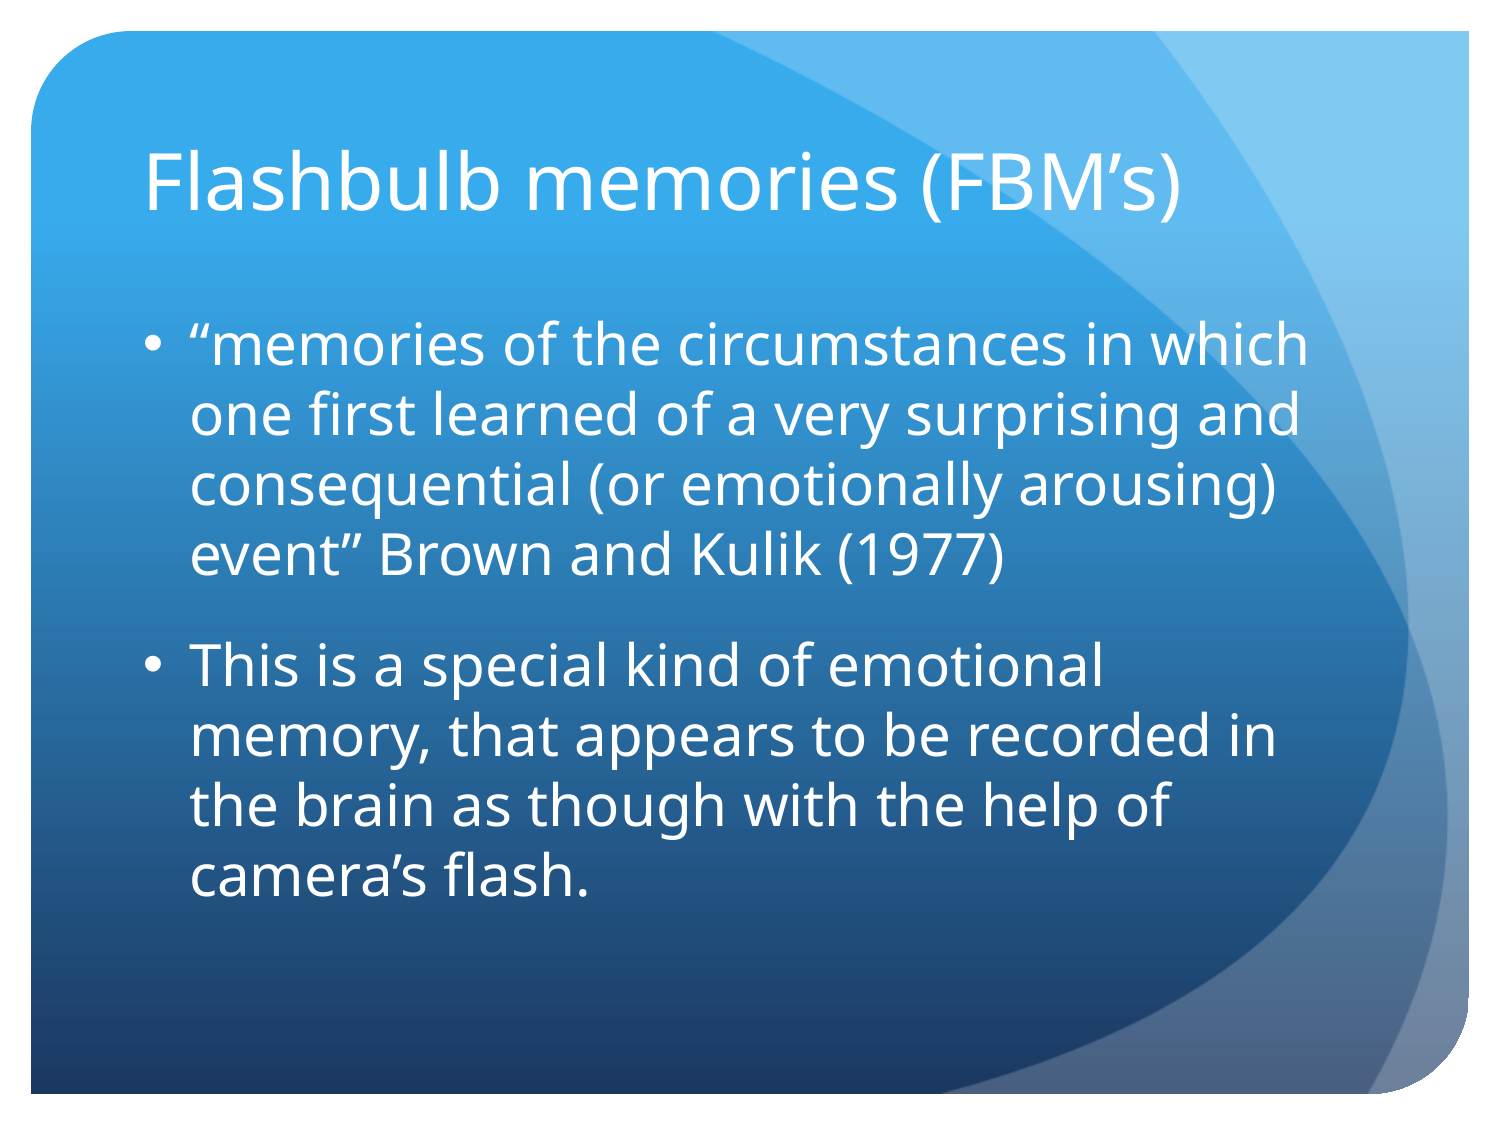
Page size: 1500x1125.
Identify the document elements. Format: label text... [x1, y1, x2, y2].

list “memories of the circumstances in which one first learned of a very surprising and consequential (or emotionally arousing) event” Brown and Kulik (1977) This is a special kind of emotional memory, that appears to be recorded in the brain as though with the help of camera’s flash. [127, 299, 1372, 991]
picture [24, 30, 1473, 1094]
title Flashbulb memories (FBM’s) [127, 62, 1372, 234]
